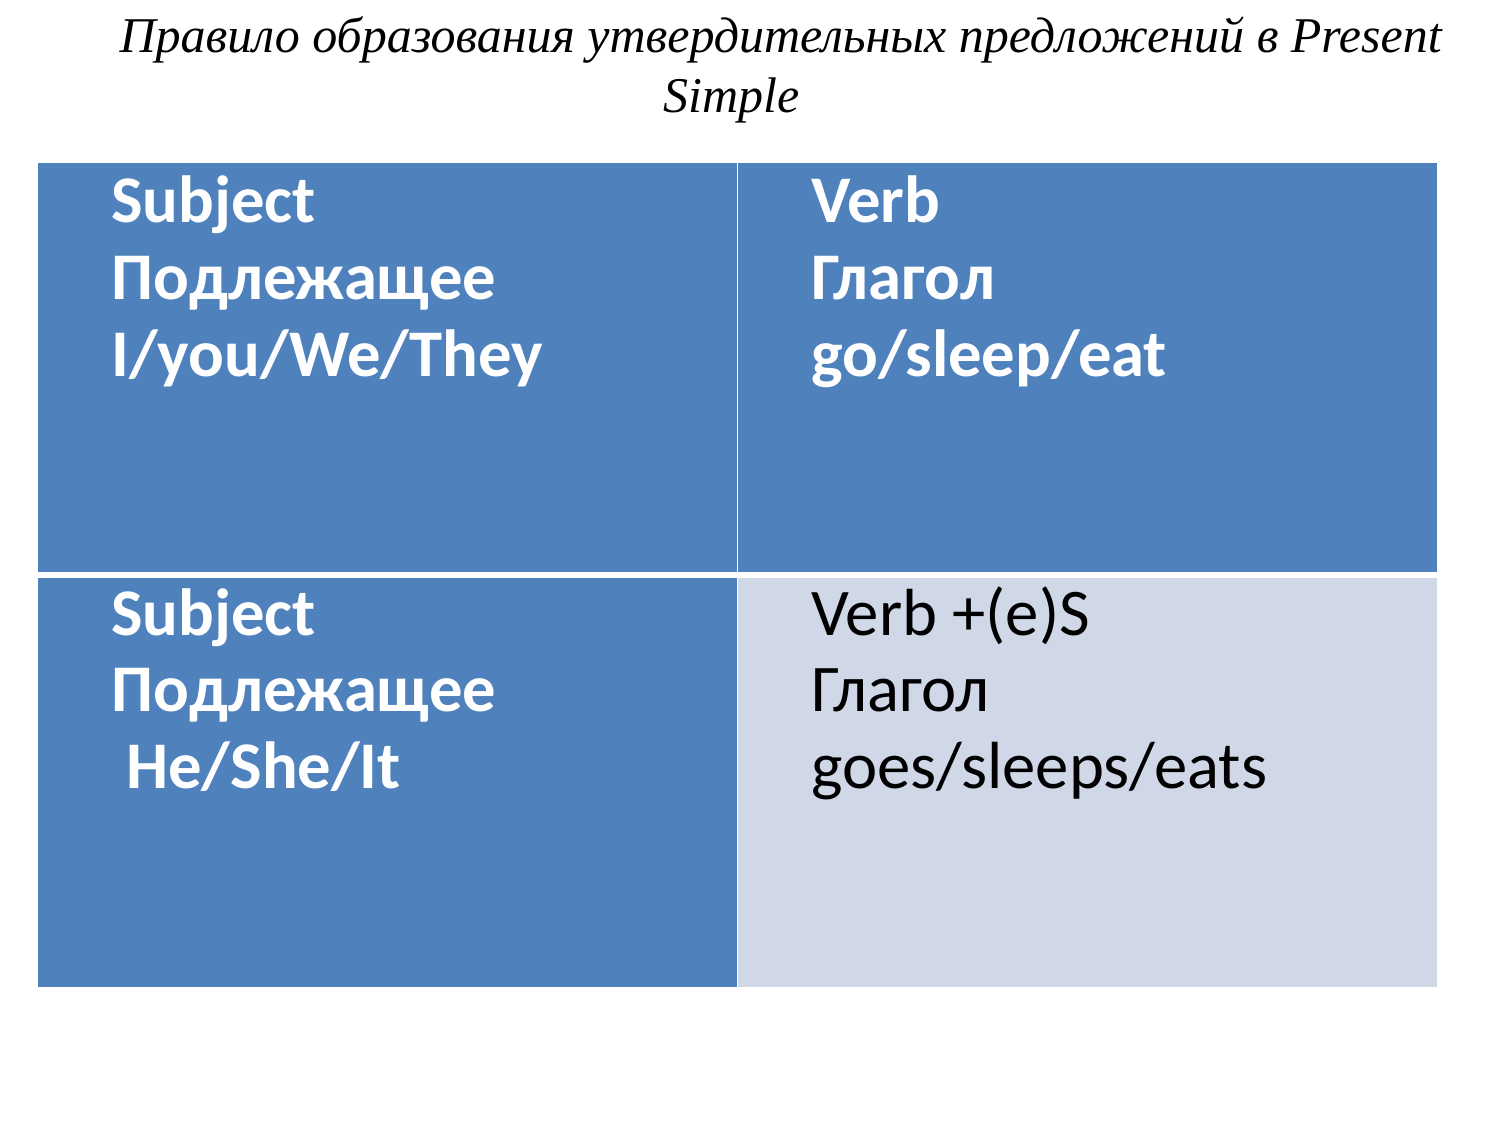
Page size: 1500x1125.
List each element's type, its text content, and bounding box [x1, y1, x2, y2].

table_cell Subject Подлежащее He/She/It [38, 578, 737, 987]
table_cell Verb +(e)S Глагол goes/sleeps/eats [738, 578, 1437, 987]
text_box Правило образования утвердительных предложений в Present Simple [0, 0, 1500, 130]
table_header Verb Глагол go/sleep/eat [738, 163, 1437, 572]
table_header Subject Подлежащее I/you/We/They [38, 163, 737, 572]
